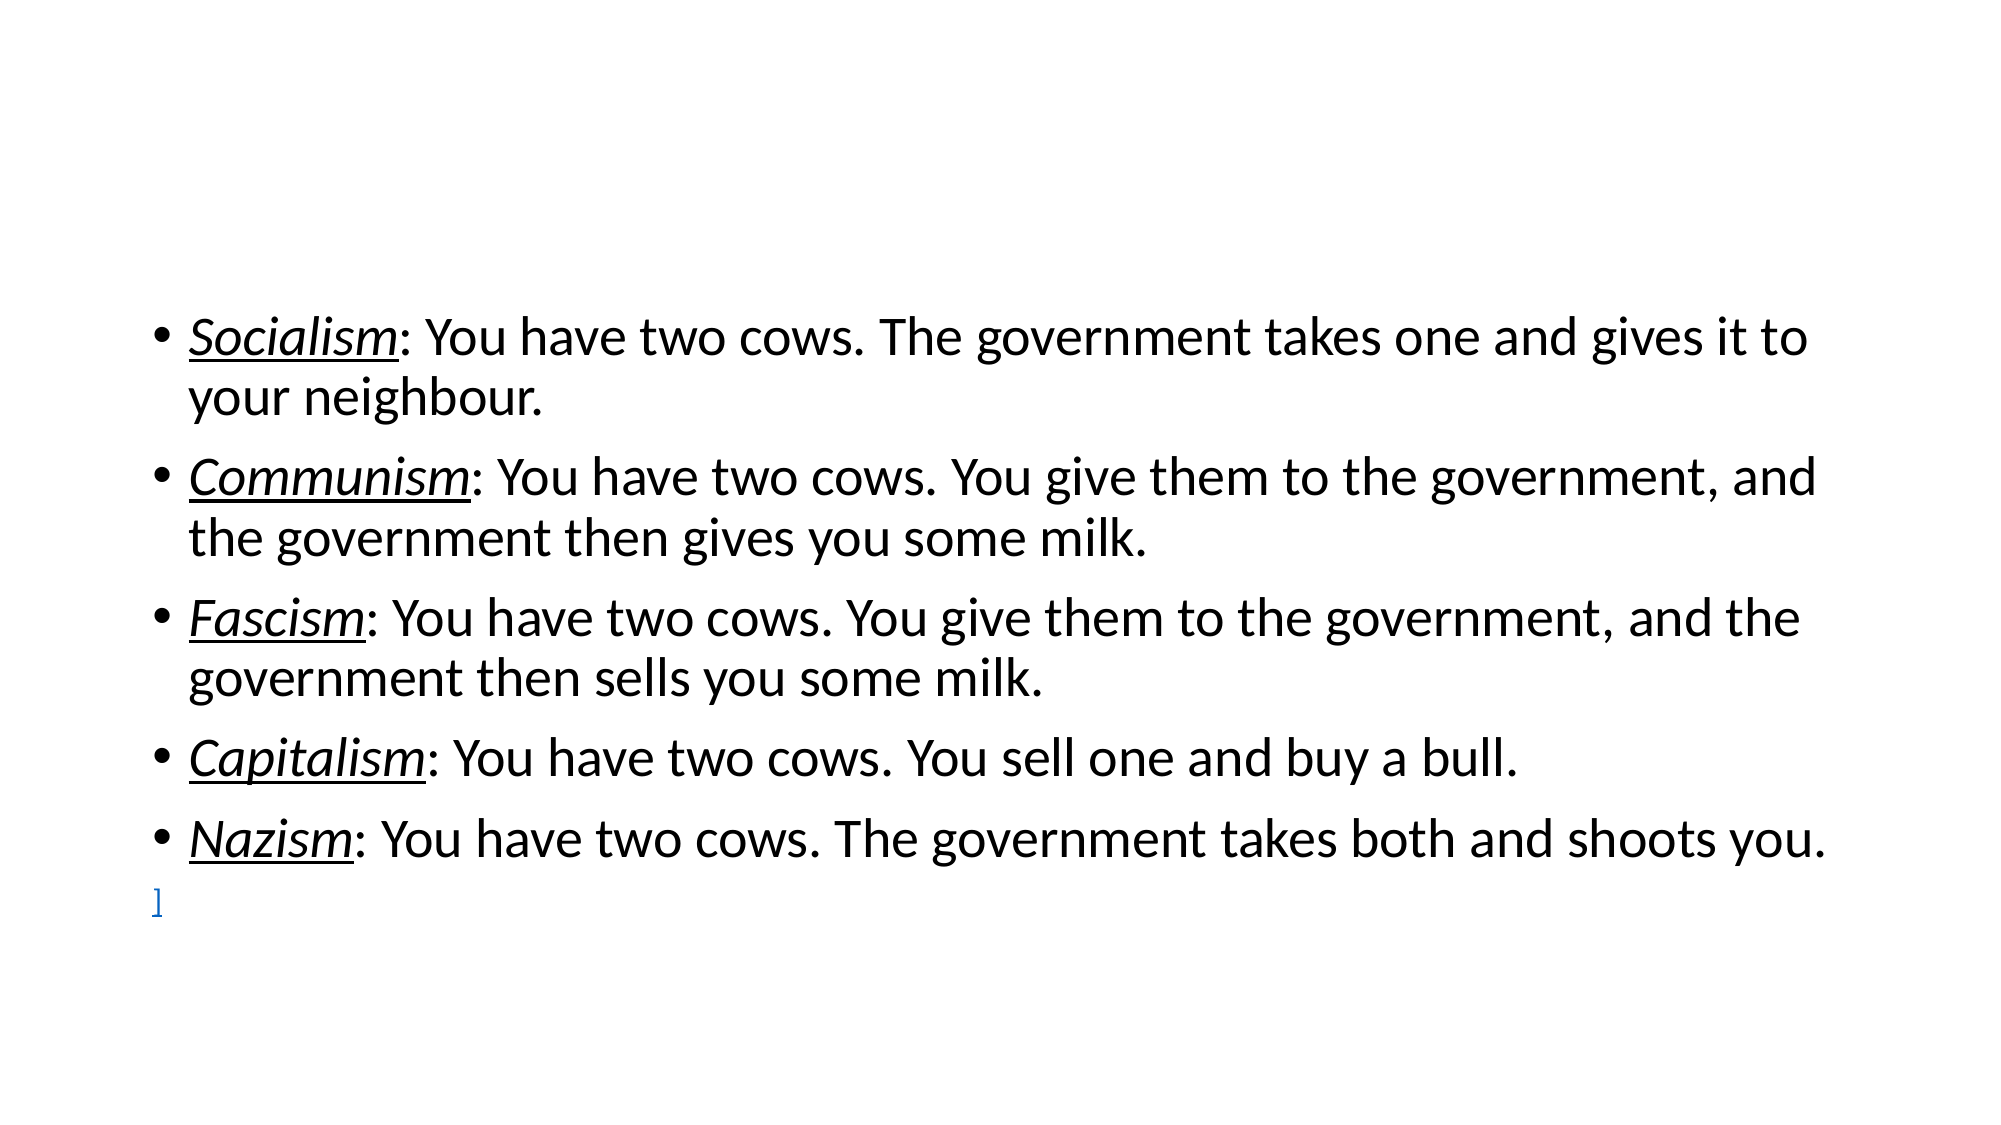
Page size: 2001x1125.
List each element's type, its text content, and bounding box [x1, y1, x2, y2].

list Socialism: You have two cows. The government takes one and gives it to your neighbour. Communism: You have two cows. You give them to the government, and the government then gives you some milk. Fascism: You have two cows. You give them to the government, and the government then sells you some milk. Capitalism: You have two cows. You sell one and buy a bull. Nazism: You have two cows. The government takes both and shoots you. ] [137, 299, 1863, 1014]
